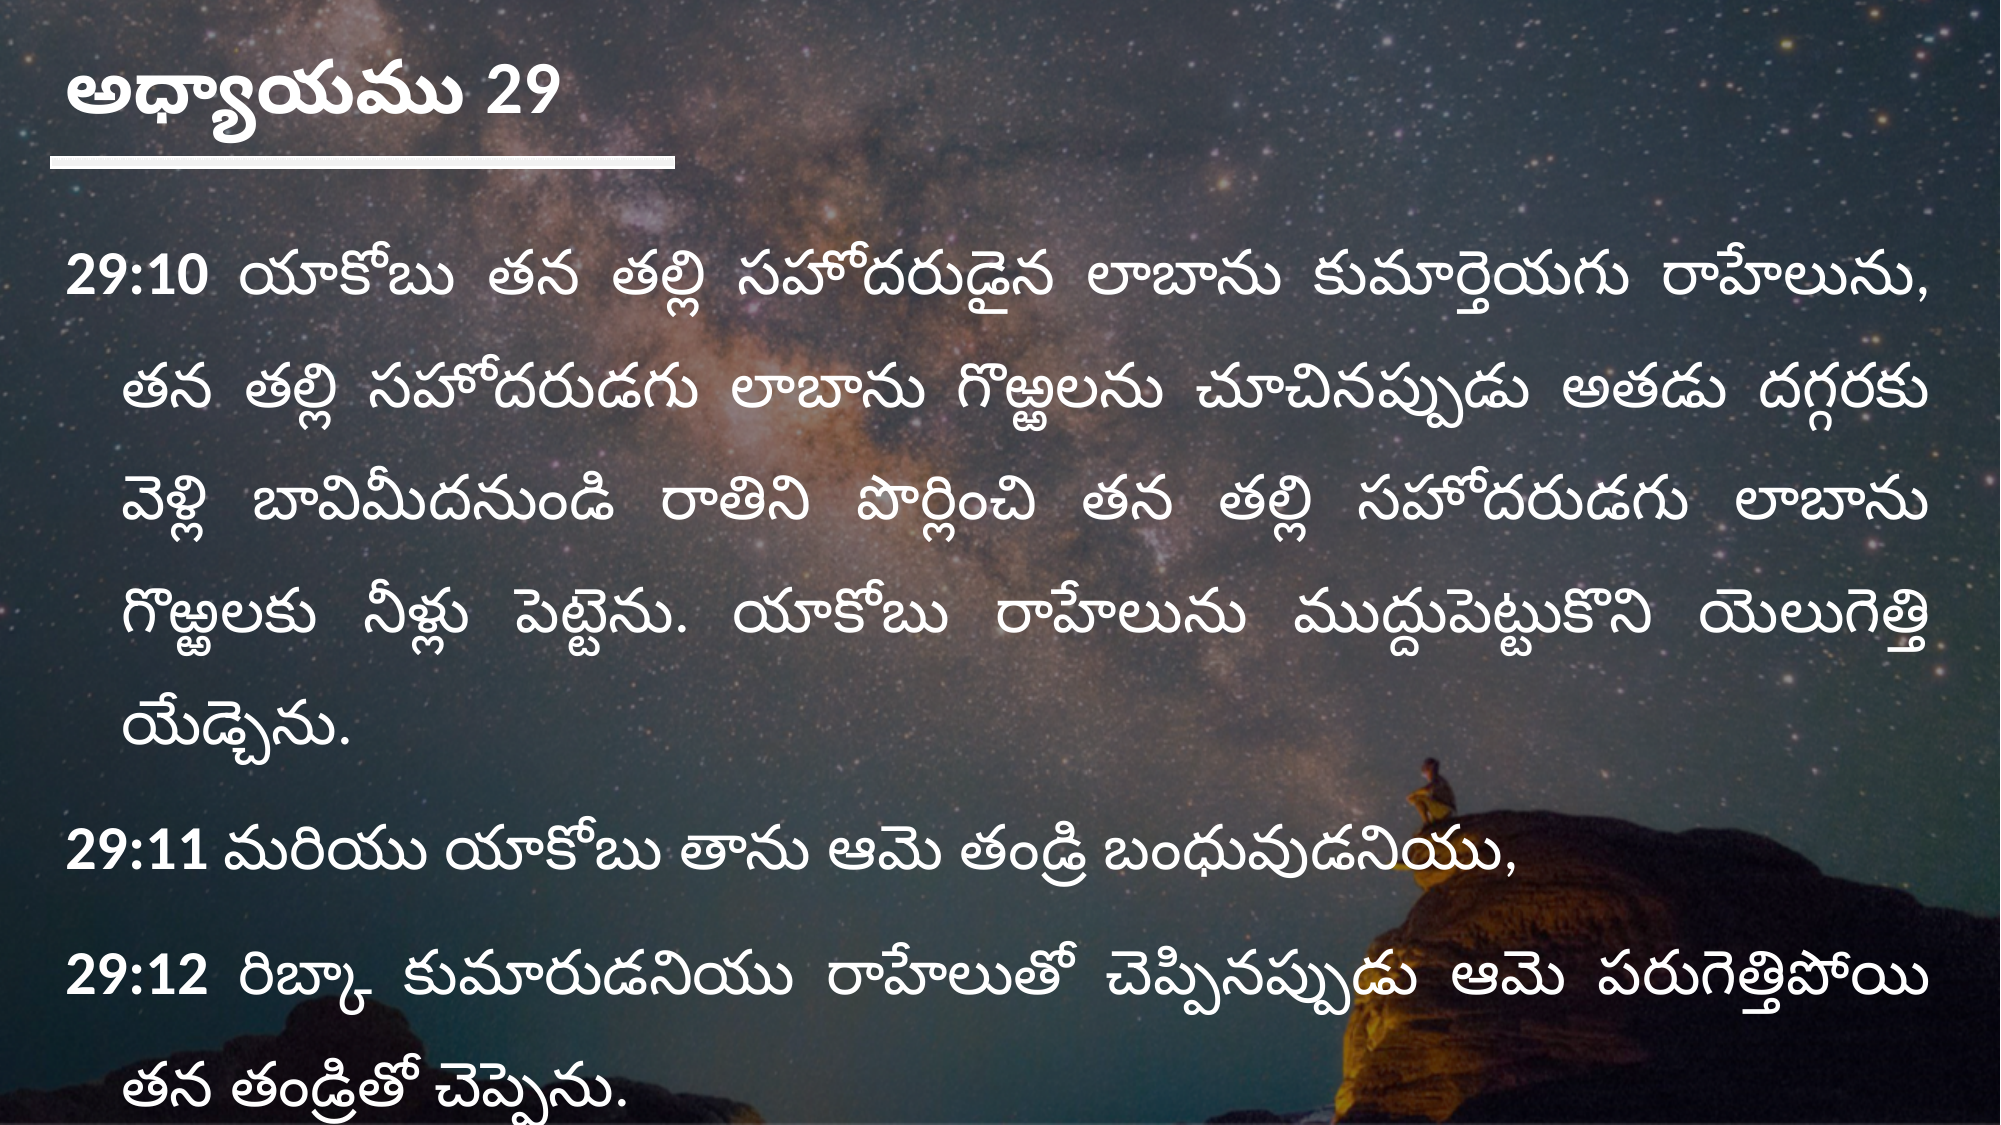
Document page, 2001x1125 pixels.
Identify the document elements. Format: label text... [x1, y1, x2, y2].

title అధ్యాయము 29 [50, 0, 1925, 167]
picture [0, 0, 2000, 1125]
list 29:10 యాకోబు తన తల్లి సహోదరుడైన లాబాను కుమార్తెయగు రాహేలును, తన తల్లి సహోదరుడగు లాబాను గొఱ్ఱలను చూచినప్పుడు అతడు దగ్గరకు వెళ్లి బావిమీదనుండి రాతిని పొర్లించి తన తల్లి సహోదరుడగు లాబాను గొఱ్ఱలకు నీళ్లు పెట్టెను. యాకోబు రాహేలును ముద్దుపెట్టుకొని యెలుగెత్తి యేడ్చెను. 29:11 మరియు యాకోబు తాను ఆమె తండ్రి బంధువుడనియు, 29:12 రిబ్కా కుమారుడనియు రాహేలుతో చెప్పినప్పుడు ఆమె పరుగెత్తిపోయి తన తండ్రితో చెప్పెను. [50, 187, 1946, 1063]
